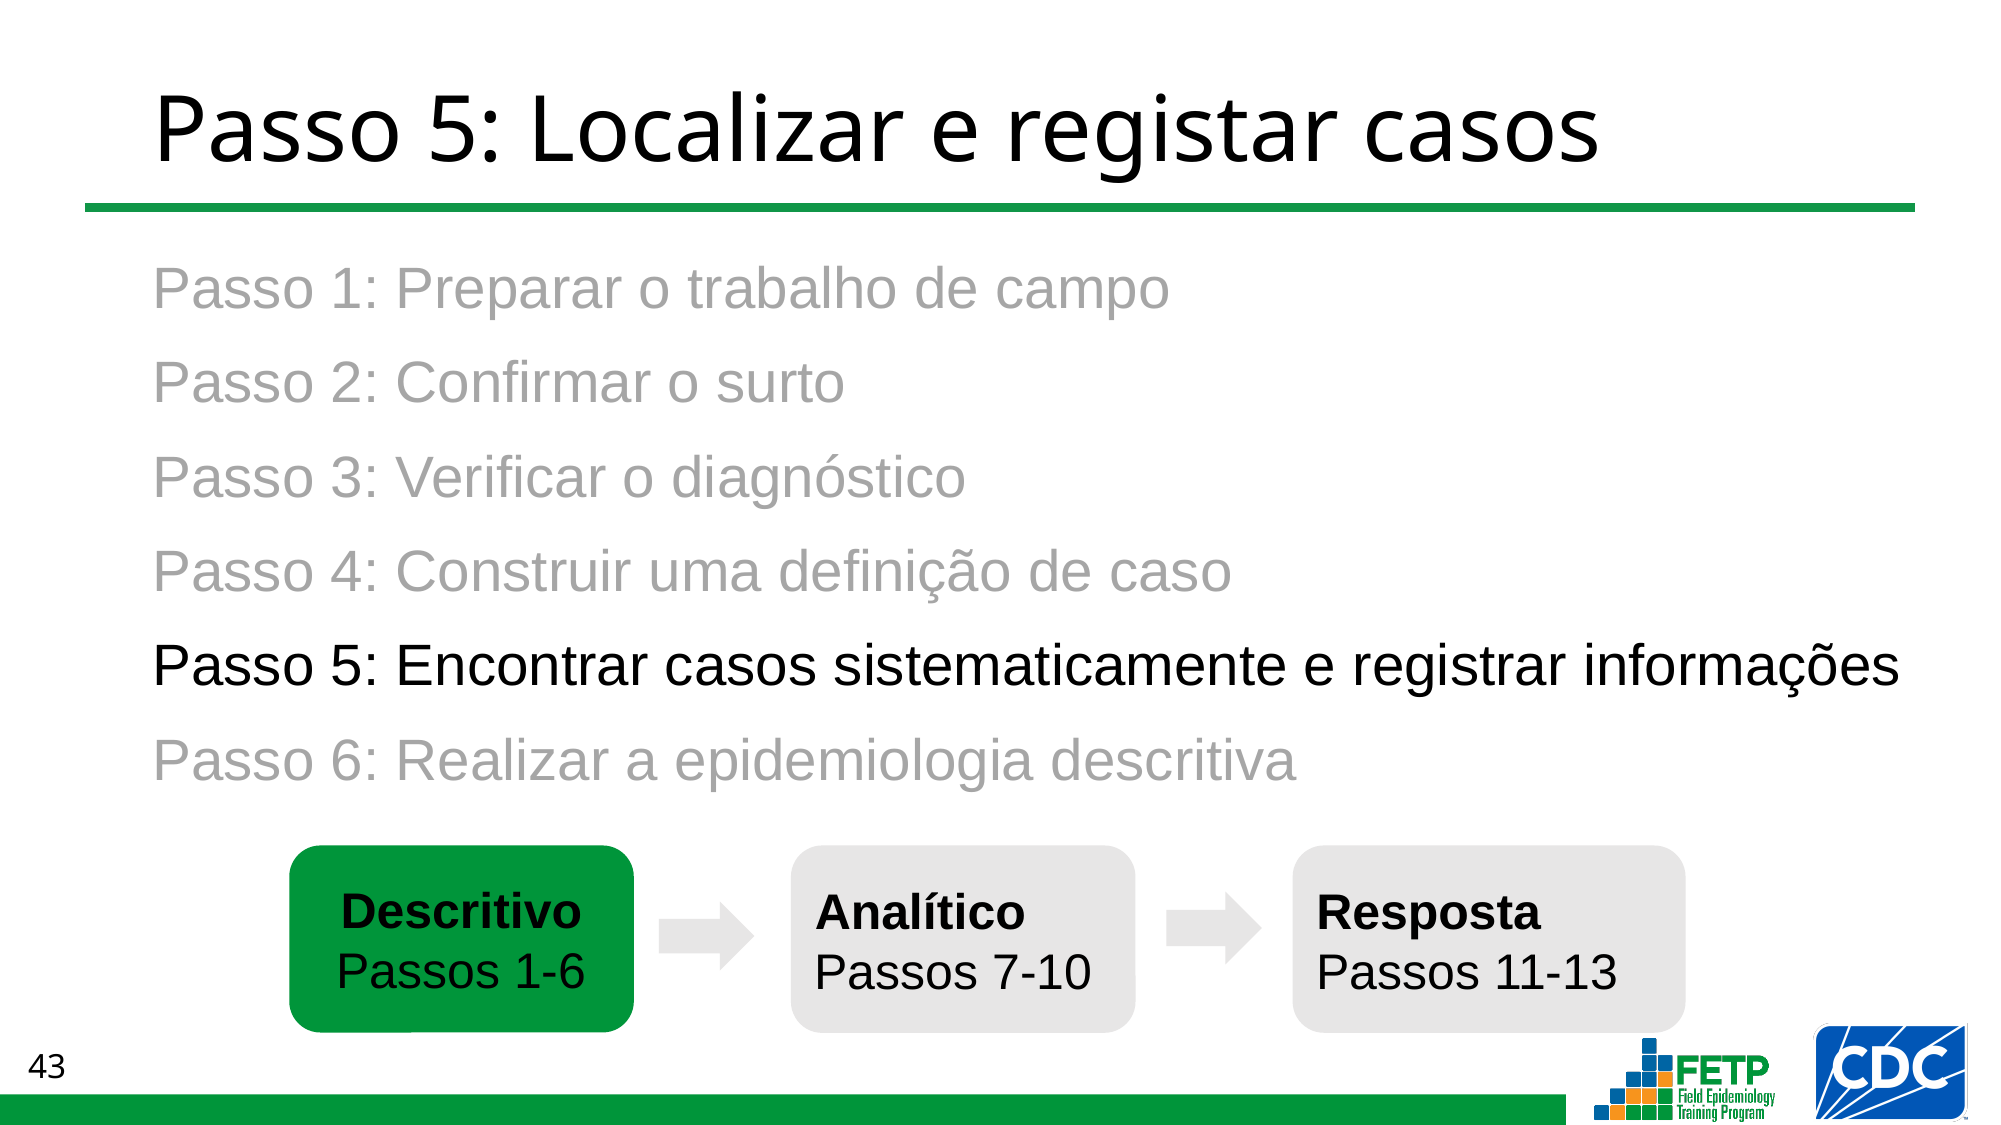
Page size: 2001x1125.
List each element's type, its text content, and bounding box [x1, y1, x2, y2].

picture [1813, 1023, 1968, 1122]
title Passo 5: Localizar e registar casos [137, 75, 1863, 207]
list Passo 1: Preparar o trabalho de campo Passo 2: Confirmar o surto Passo 3: Verificar o diagnóstico Passo 4: Construir uma definição de caso Passo 5: Encontrar casos sistematicamente e registrar informações Passo 6: Realizar a epidemiologia descritiva [137, 242, 1919, 1004]
picture [1594, 1038, 1775, 1122]
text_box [289, 845, 1686, 1033]
